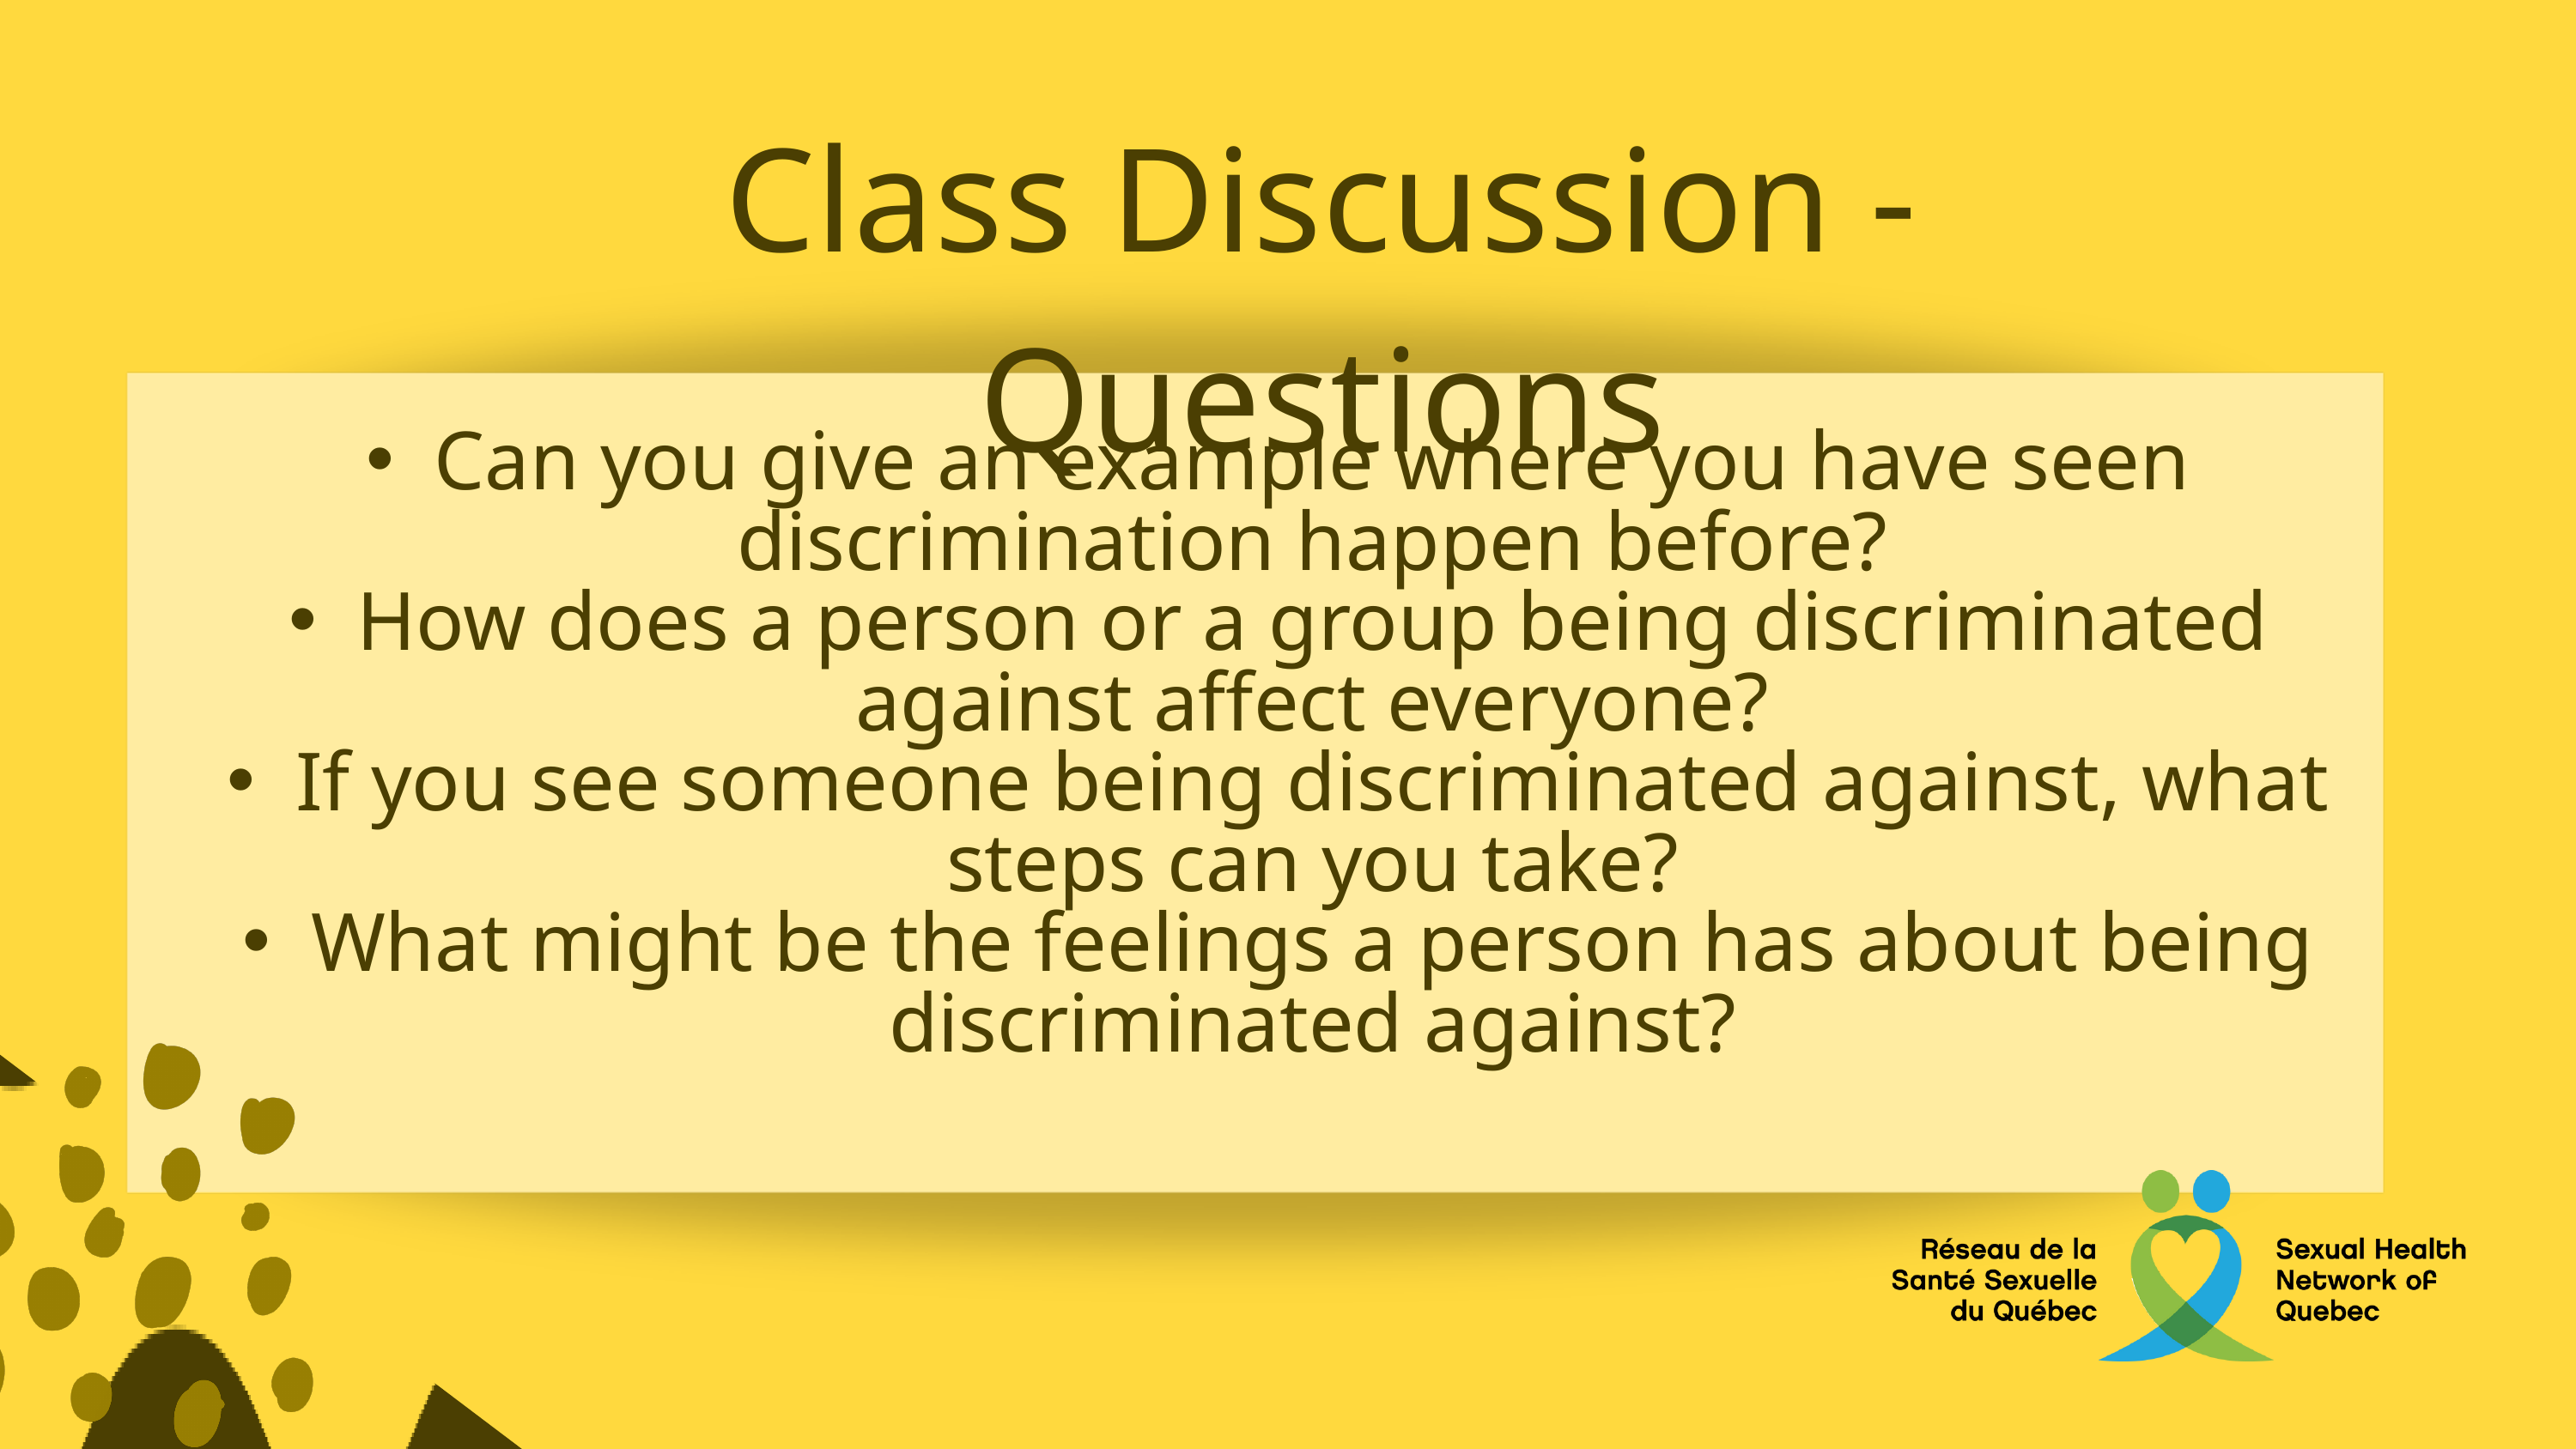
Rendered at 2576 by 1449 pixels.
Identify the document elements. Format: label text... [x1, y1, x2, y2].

text_box Can you give an example where you have seen discrimination happen before? How does a person or a group being discriminated against affect everyone? If you see someone being discriminated against, what steps can you take? What might be the feelings a person has about being discriminated against? [144, 426, 2344, 1149]
text_box [79, 158, 461, 1043]
text_box [315, 158, 2432, 1408]
text_box Class Discussion - Questions [461, 79, 2184, 482]
text_box [315, 1293, 522, 1449]
text_box [0, 1043, 315, 1449]
text_box [1891, 1170, 2476, 1361]
